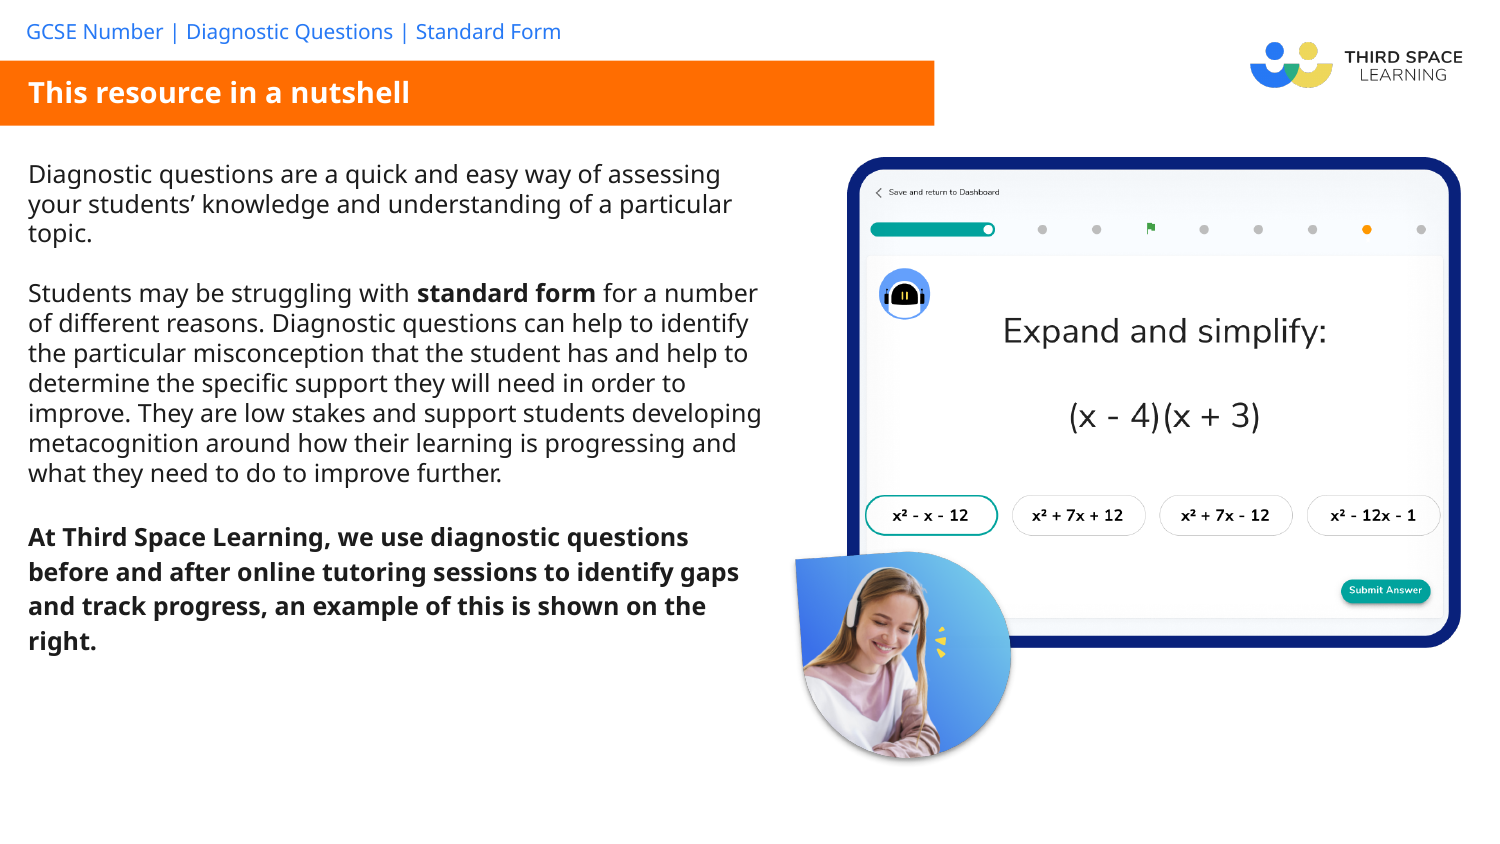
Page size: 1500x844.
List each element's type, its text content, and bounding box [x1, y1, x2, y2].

text_box This resource in a nutshell [13, 59, 551, 125]
text_box Diagnostic questions are a quick and easy way of assessing your students’ knowledge and understanding of a particular topic. Students may be struggling with standard form for a number of different reasons. Diagnostic questions can help to identify the particular misconception that the student has and help to determine the specific support they will need in order to improve. They are low stakes and support students developing metacognition around how their learning is progressing and what they need to do to improve further. At Third Space Learning, we use diagnostic questions before and after online tutoring sessions to identify gaps and track progress, an example of this is shown on the right. [13, 157, 780, 785]
picture [1250, 33, 1465, 99]
picture [777, 157, 1461, 787]
